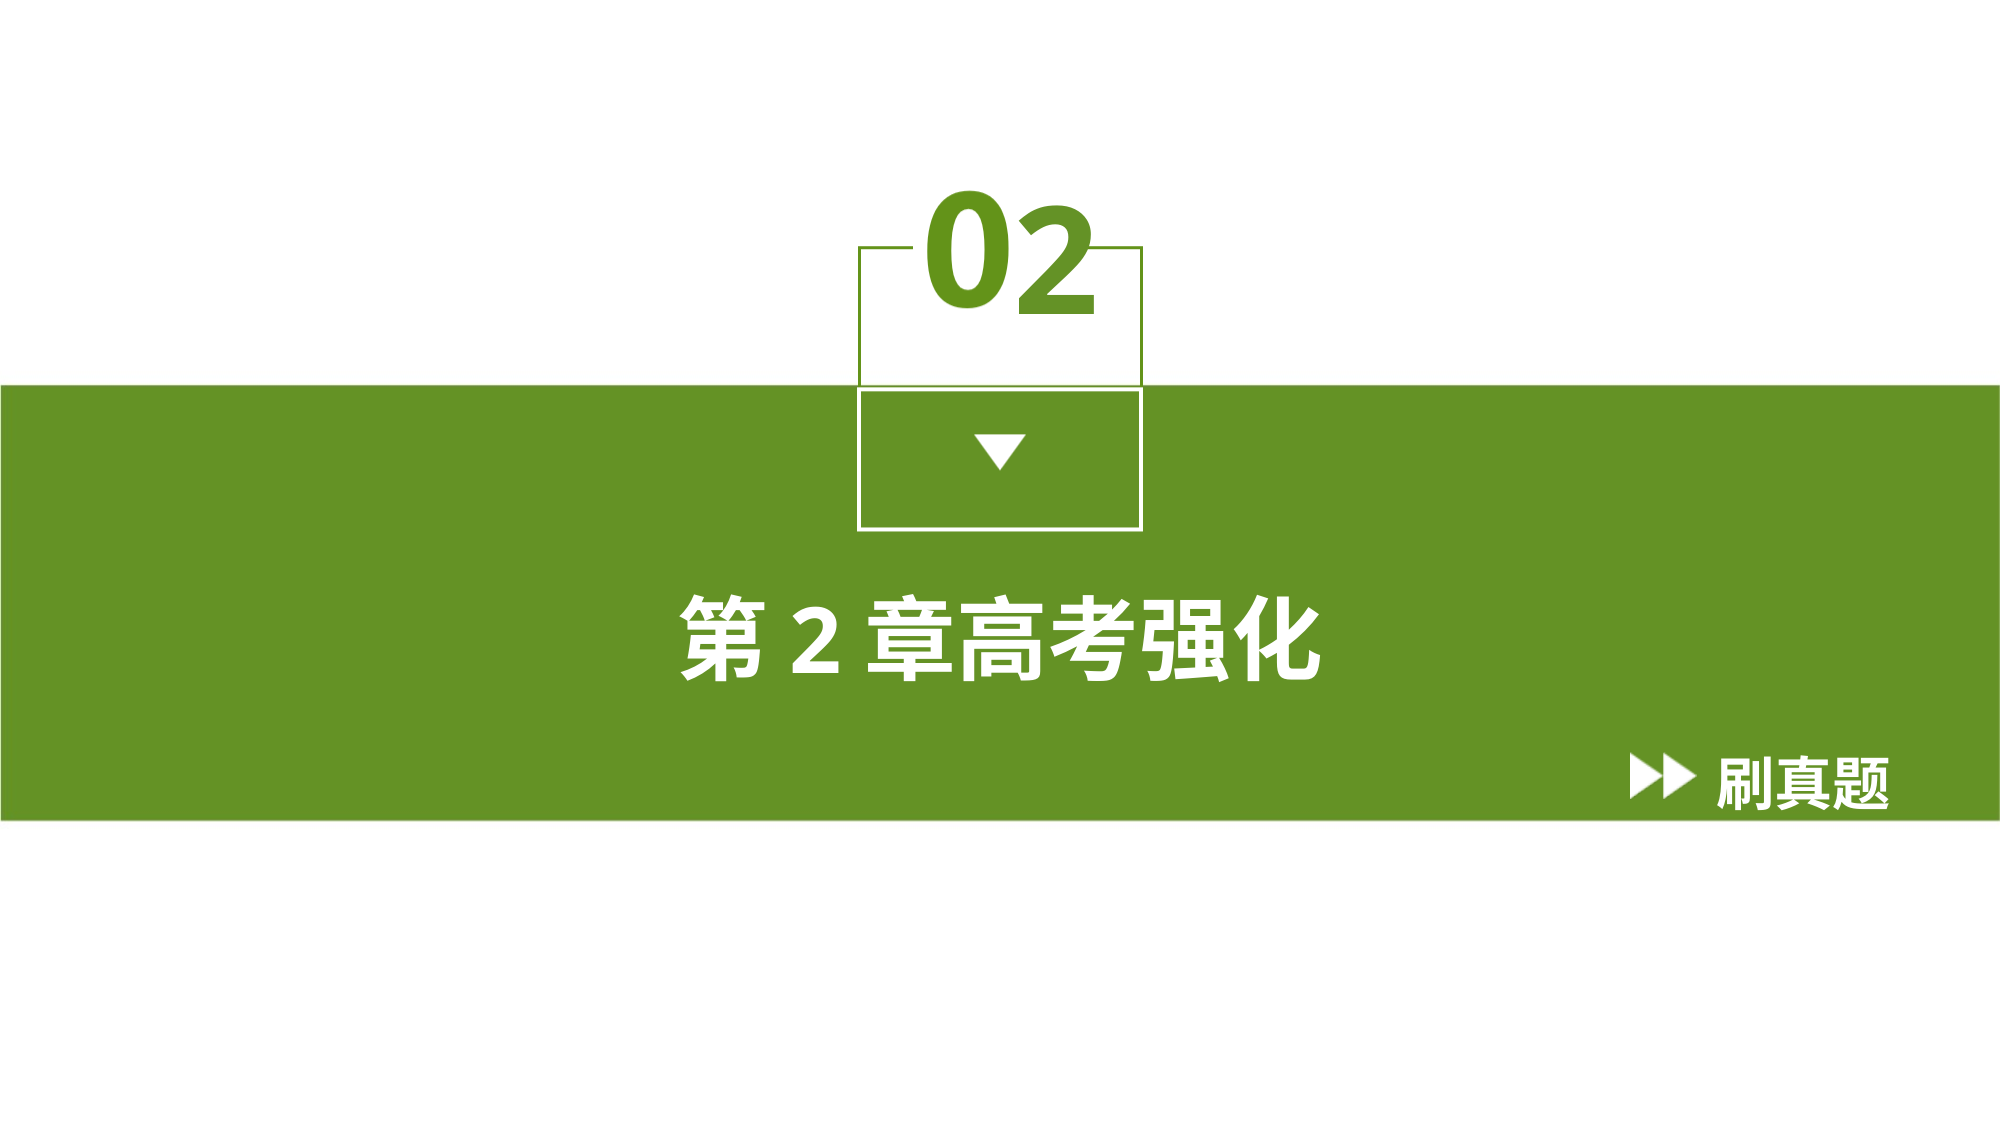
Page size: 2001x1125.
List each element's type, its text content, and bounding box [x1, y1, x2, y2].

text_box 第2章高考强化 [0, 572, 2000, 699]
picture [0, 699, 2000, 1125]
picture [0, 0, 2000, 572]
text_box 2 [1013, 156, 1173, 353]
text_box 刷真题 [1715, 718, 1997, 812]
